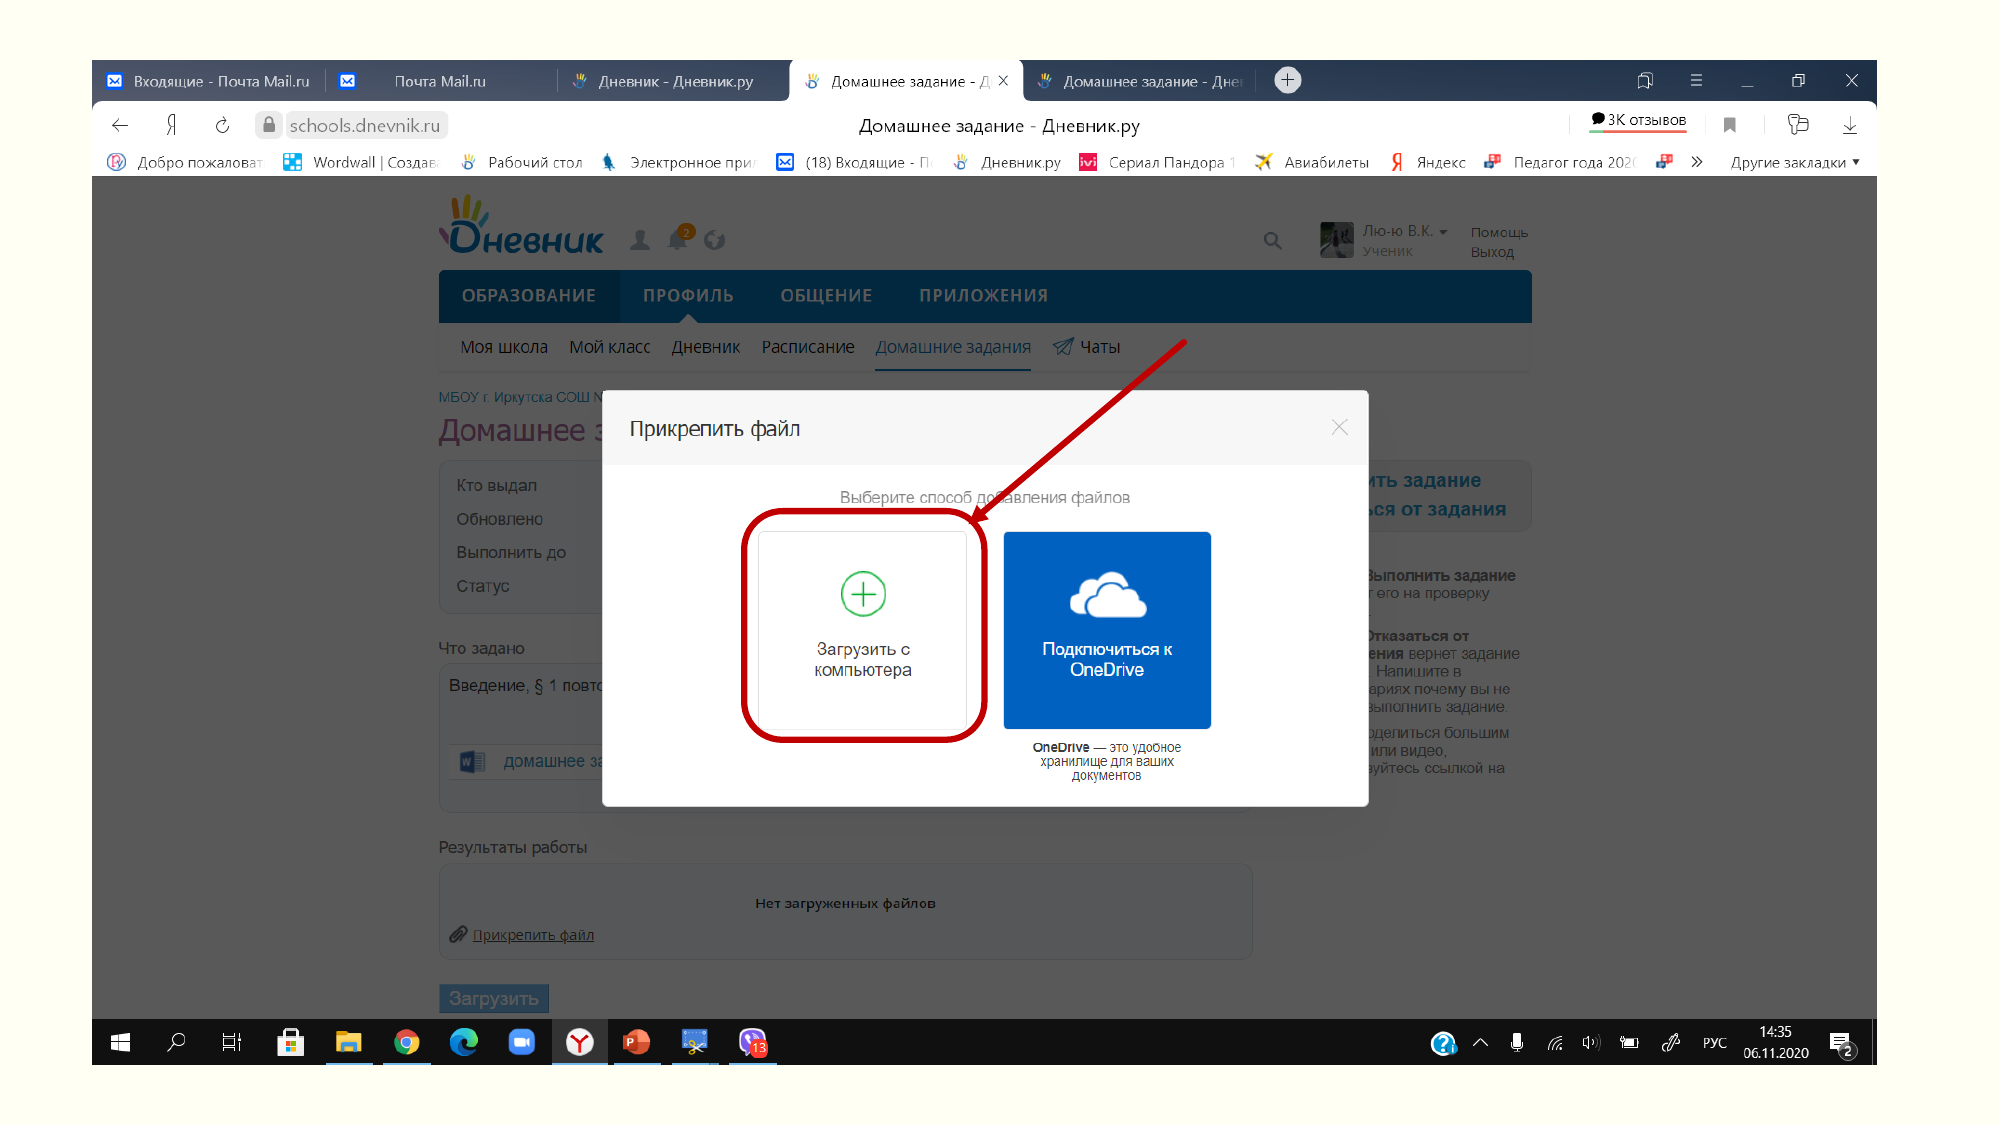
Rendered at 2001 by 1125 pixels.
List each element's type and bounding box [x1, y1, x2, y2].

text_box [92, 60, 1877, 1065]
